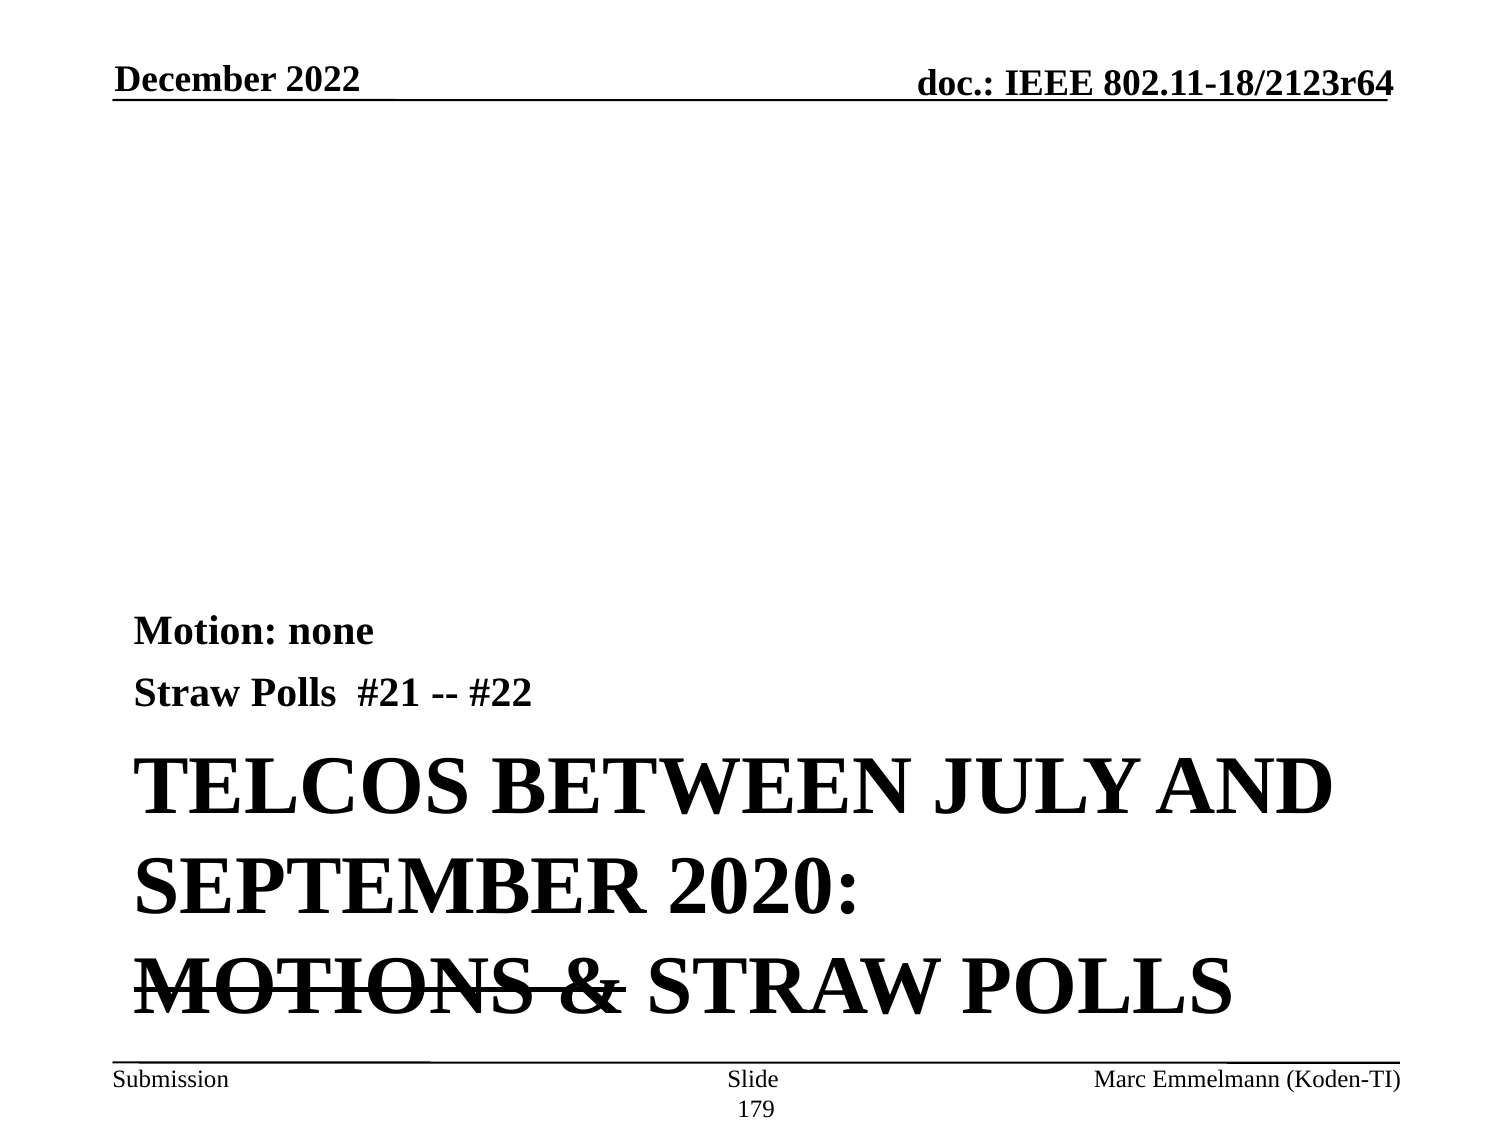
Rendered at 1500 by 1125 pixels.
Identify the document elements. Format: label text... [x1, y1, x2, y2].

slide_number Slide 179 [712, 1061, 800, 1123]
footer Marc Emmelmann (Koden-TI) [878, 1061, 1402, 1093]
list Motion: none Straw Polls #21 -- #22 [118, 476, 1394, 724]
title Telcos between July and September 2020: Motions & Straw Polls [118, 724, 1394, 947]
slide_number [114, 54, 423, 100]
